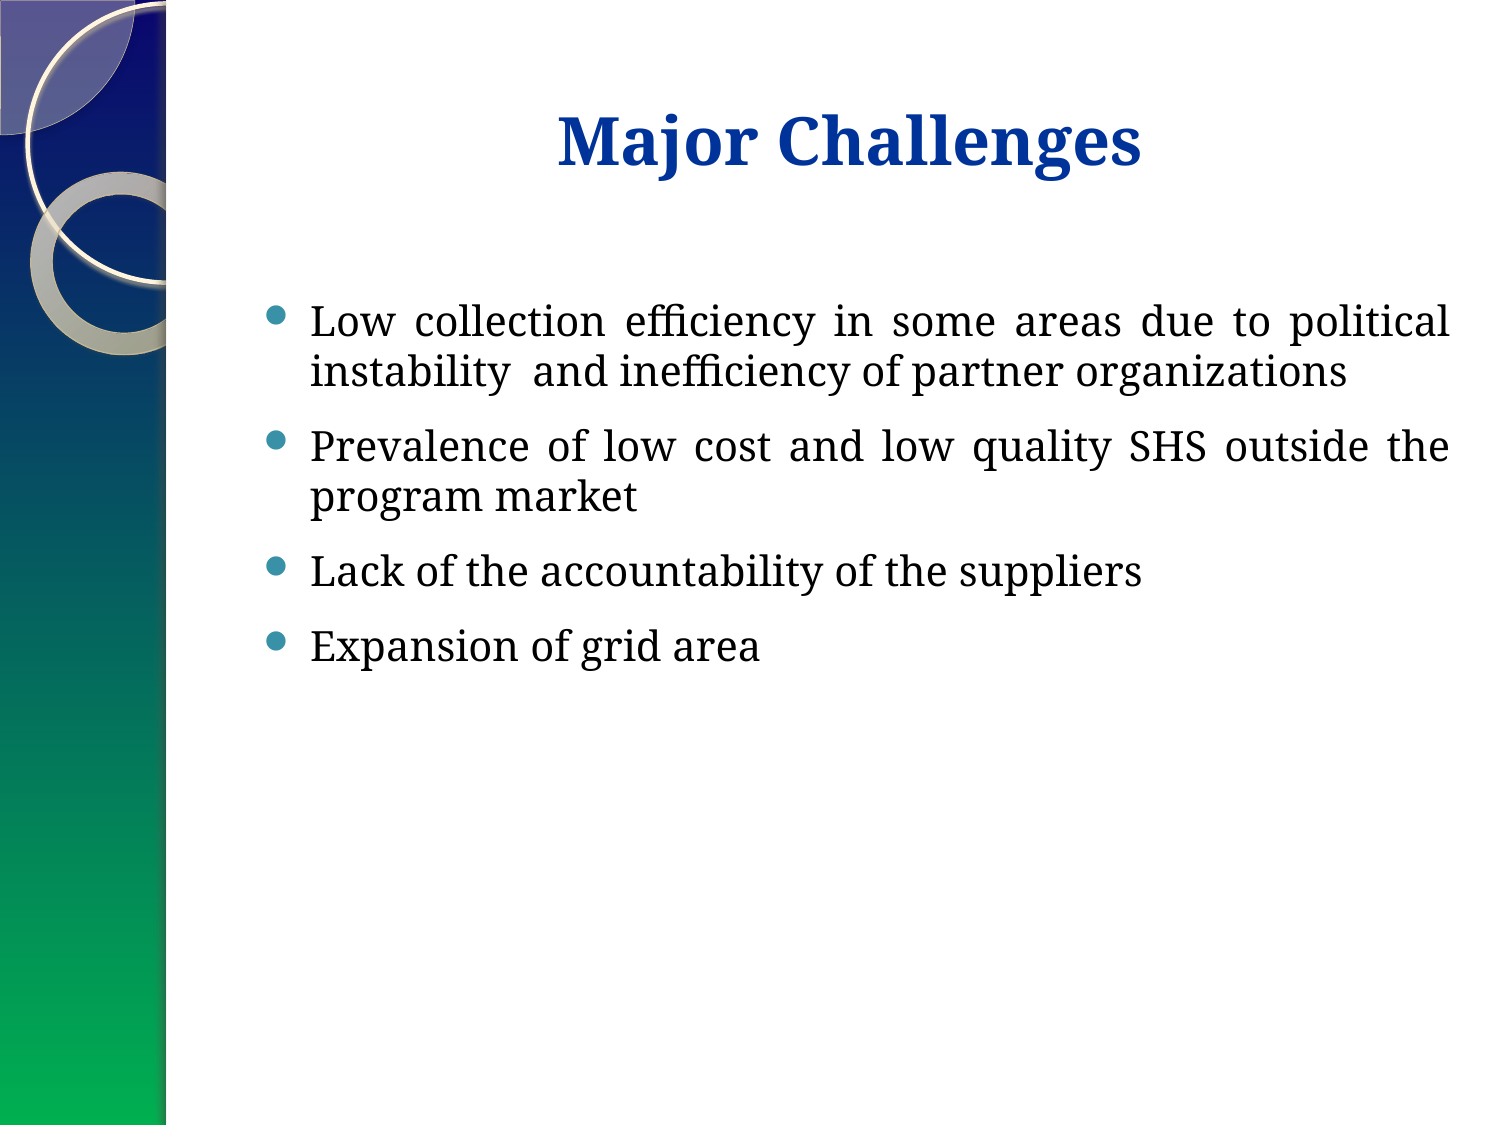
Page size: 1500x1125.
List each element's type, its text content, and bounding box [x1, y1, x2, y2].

title Major Challenges [235, 45, 1466, 233]
list Low collection efficiency in some areas due to political instability and inefficiency of partner organizations Prevalence of low cost and low quality SHS outside the program market Lack of the accountability of the suppliers Expansion of grid area [235, 287, 1466, 975]
